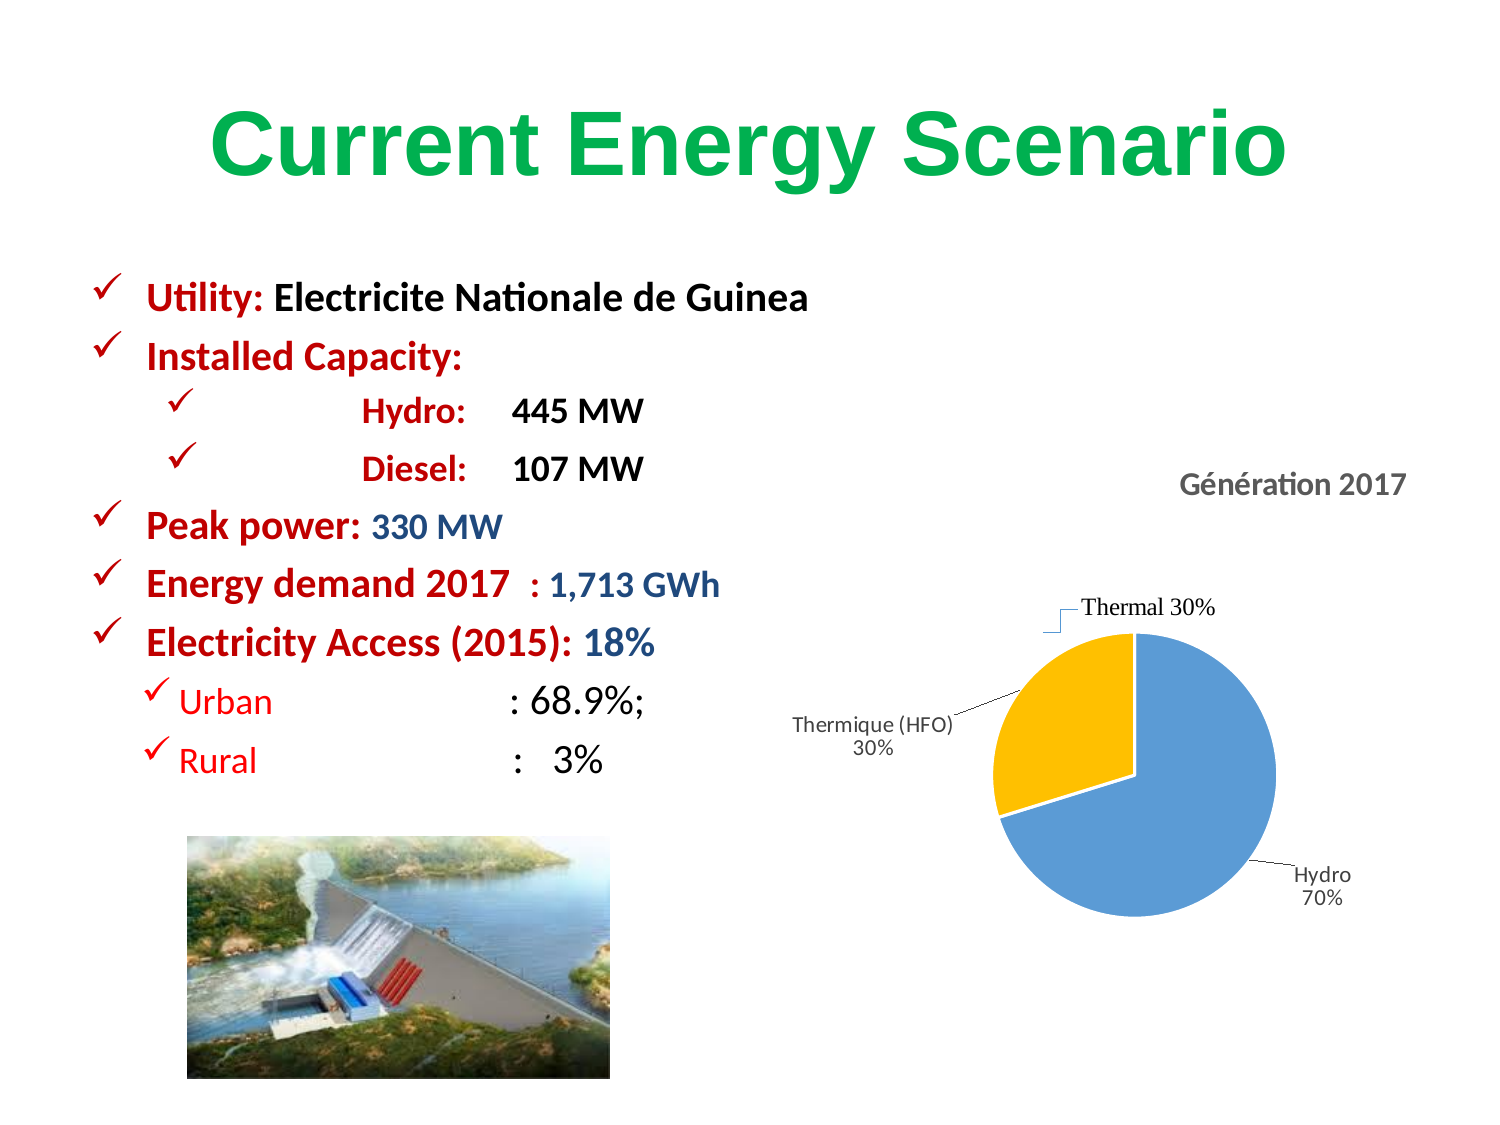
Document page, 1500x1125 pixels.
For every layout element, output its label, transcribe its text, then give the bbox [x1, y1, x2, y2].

list Utility: Electricite Nationale de Guinea Installed Capacity: Hydro: 445 MW Diesel: 107 MW Peak power: 330 MW Energy demand 2017 : 1,713 GWh Electricity Access (2015): 18% Urban : 68.9%; Rural : 3% [75, 262, 1425, 1005]
picture [187, 836, 610, 1079]
title Current Energy Scenario [75, 45, 1425, 233]
chart [737, 456, 1442, 1030]
